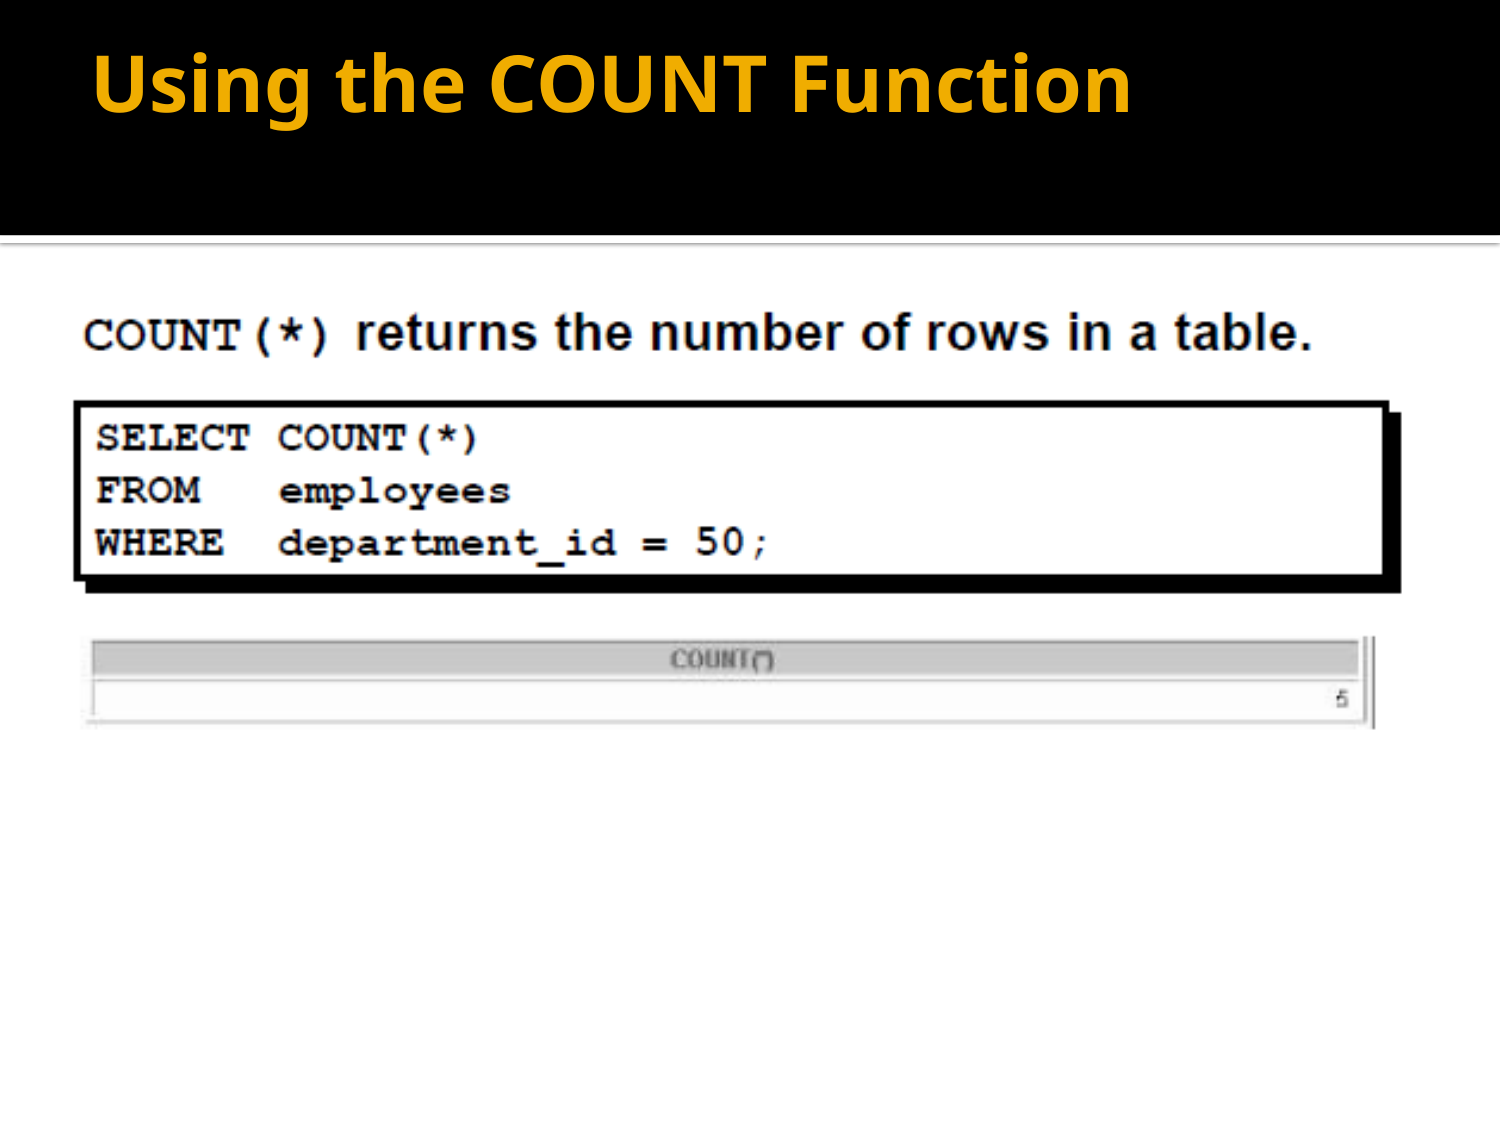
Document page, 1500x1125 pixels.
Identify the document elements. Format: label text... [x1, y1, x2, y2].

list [50, 262, 1438, 775]
title Using the COUNT Function [75, 25, 1425, 231]
